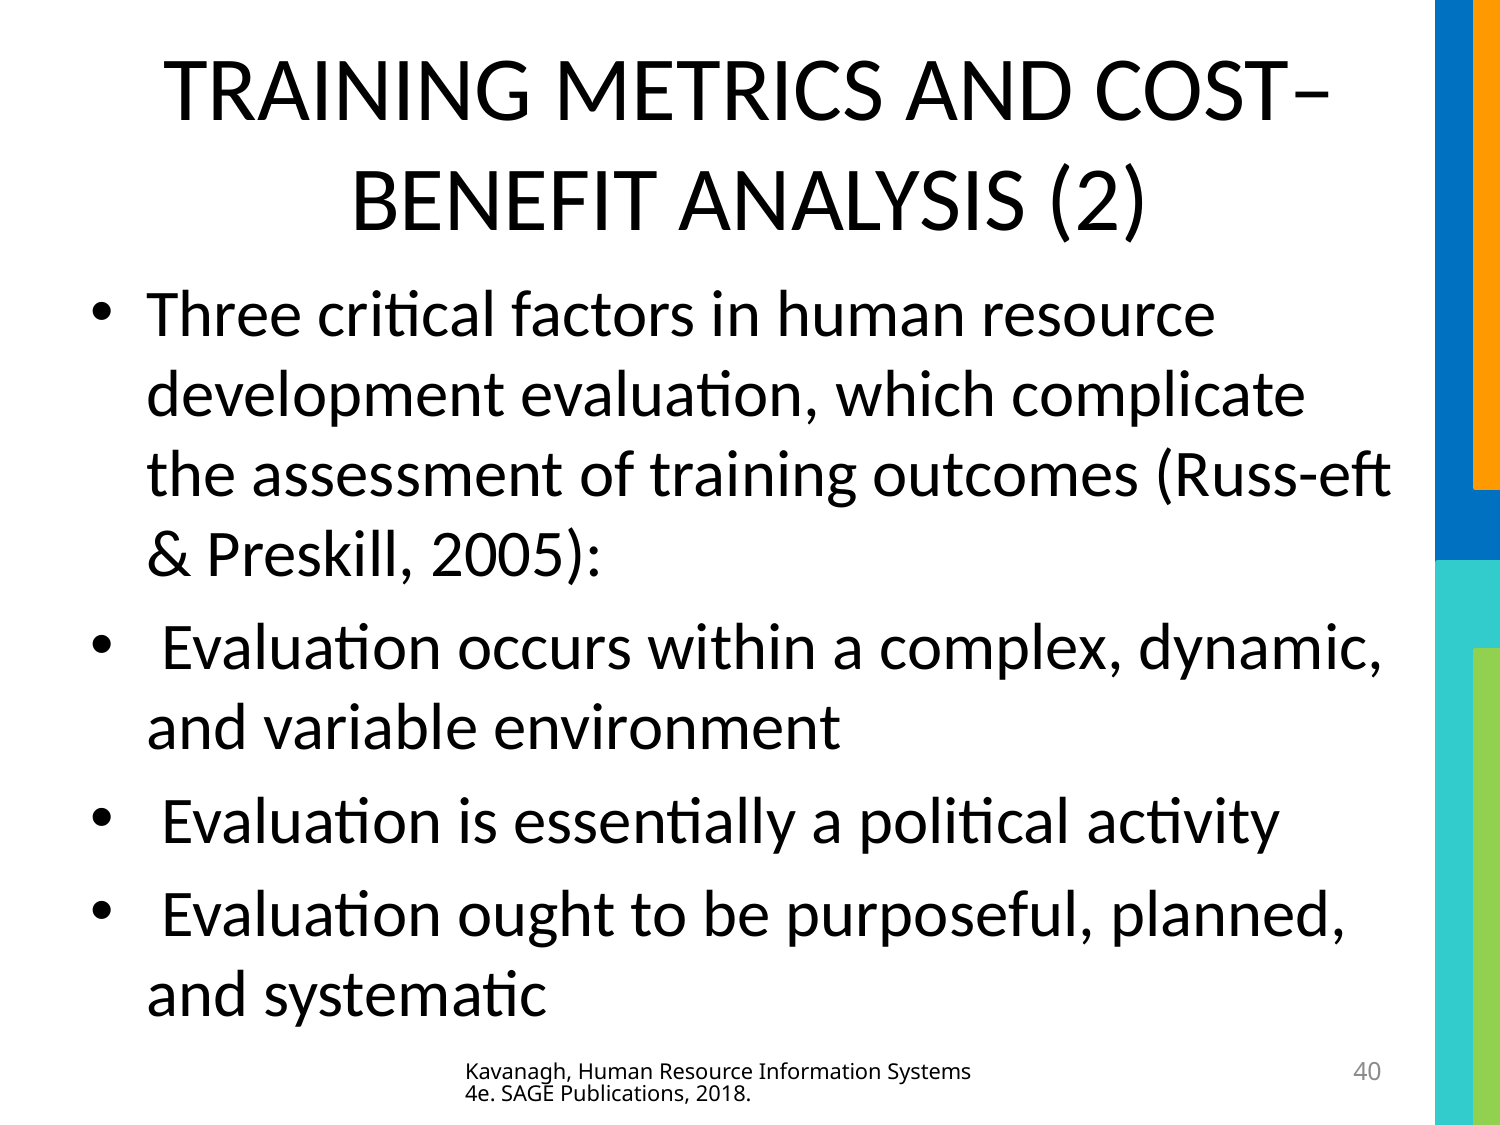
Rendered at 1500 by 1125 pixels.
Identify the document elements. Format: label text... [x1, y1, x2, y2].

title TRAINING METRICS AND COST–BENEFIT ANALYSIS (2) [75, 45, 1425, 233]
footer Kavanagh, Human Resource Information Systems 4e. SAGE Publications, 2018. [450, 1042, 1004, 1103]
slide_number 40 [1059, 1042, 1397, 1103]
list Three critical factors in human resource development evaluation, which complicate the assessment of training outcomes (Russ-eft & Preskill, 2005): Evaluation occurs within a complex, dynamic, and variable environment Evaluation is essentially a political activity Evaluation ought to be purposeful, planned, and systematic [75, 262, 1425, 1005]
